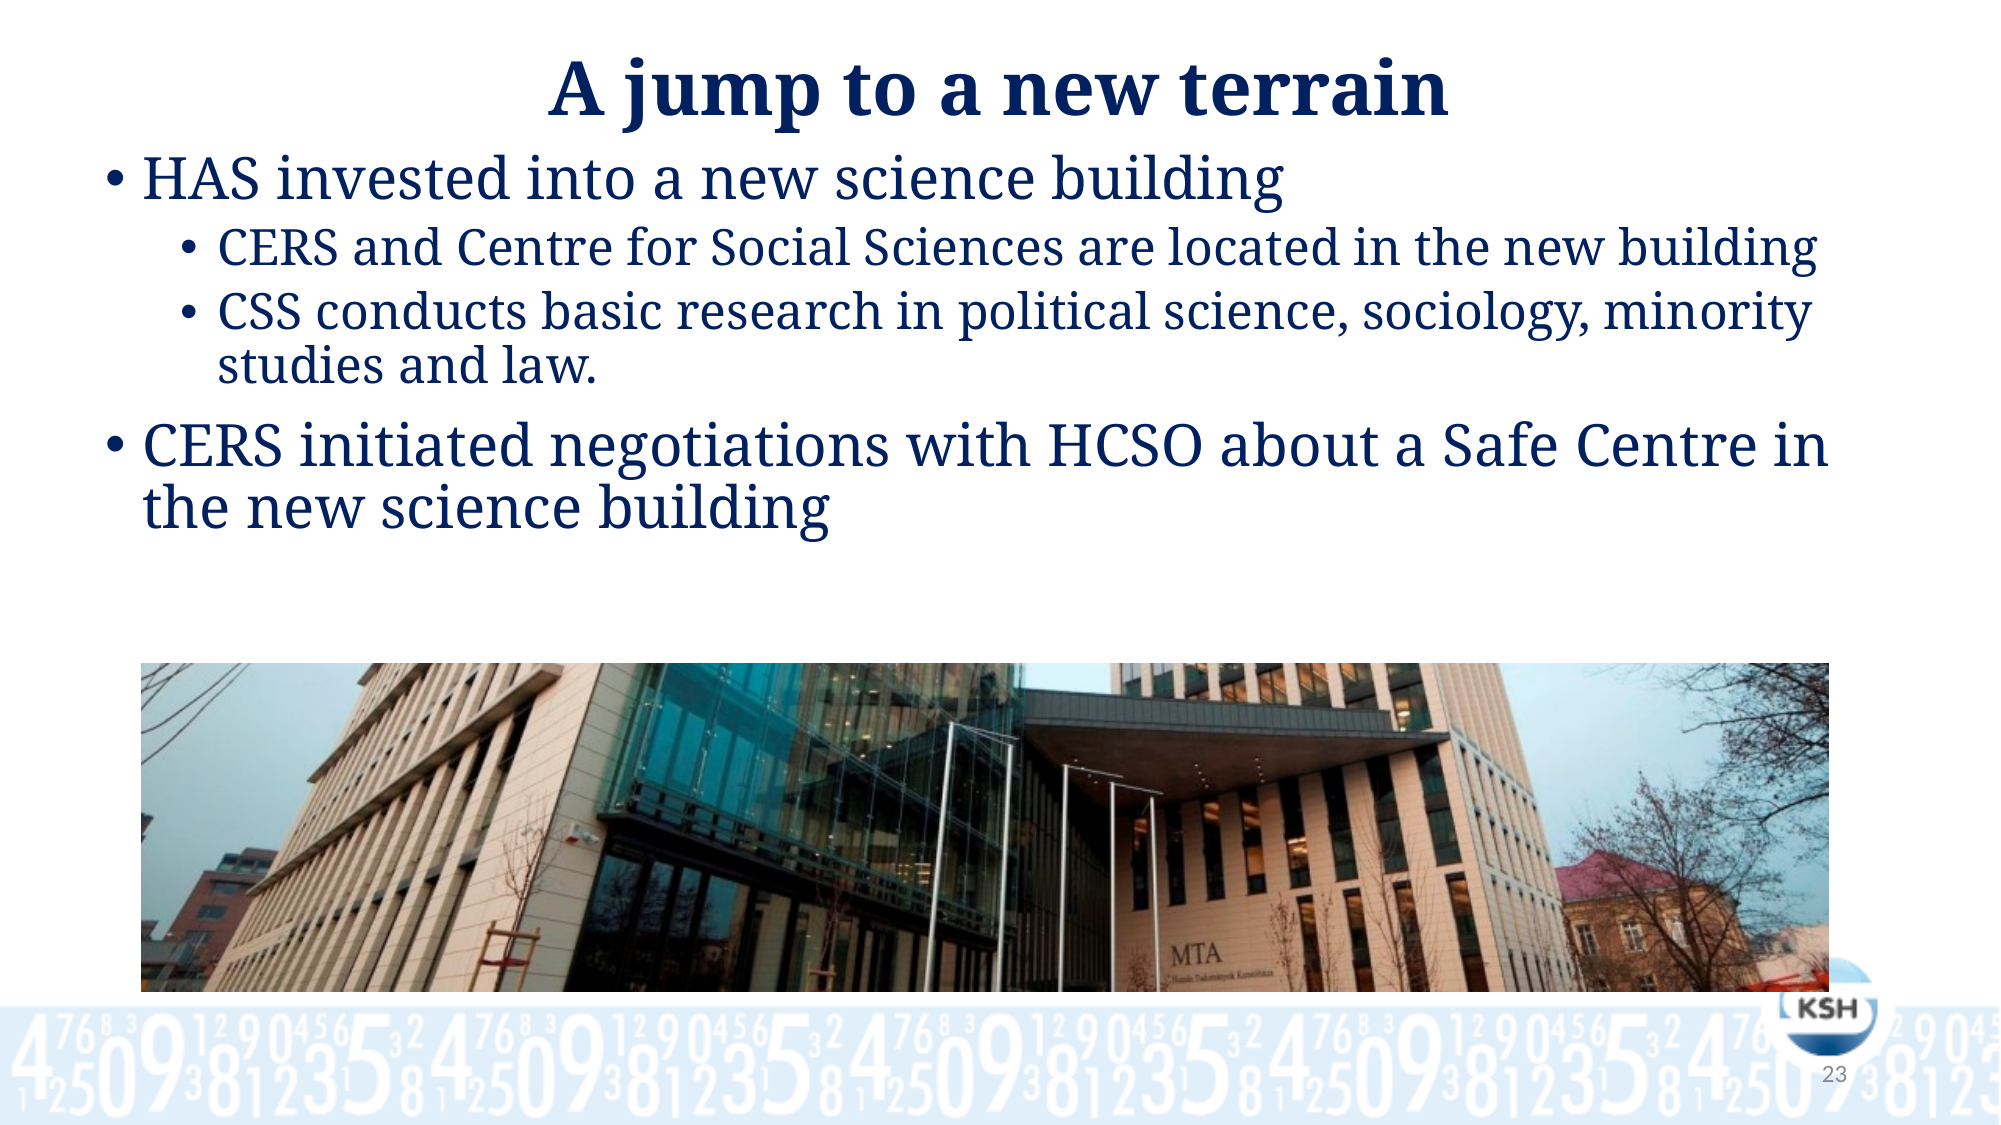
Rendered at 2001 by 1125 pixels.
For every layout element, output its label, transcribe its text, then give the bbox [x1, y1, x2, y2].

text_box A jump to a new terrain [0, 33, 2000, 138]
picture [0, 0, 2001, 1125]
slide_number 23 [1412, 1042, 1863, 1103]
list HAS invested into a new science building CERS and Centre for Social Sciences are located in the new building CSS conducts basic research in political science, sociology, minority studies and law. CERS initiated negotiations with HCSO about a Safe Centre in the new science building [90, 141, 1888, 633]
